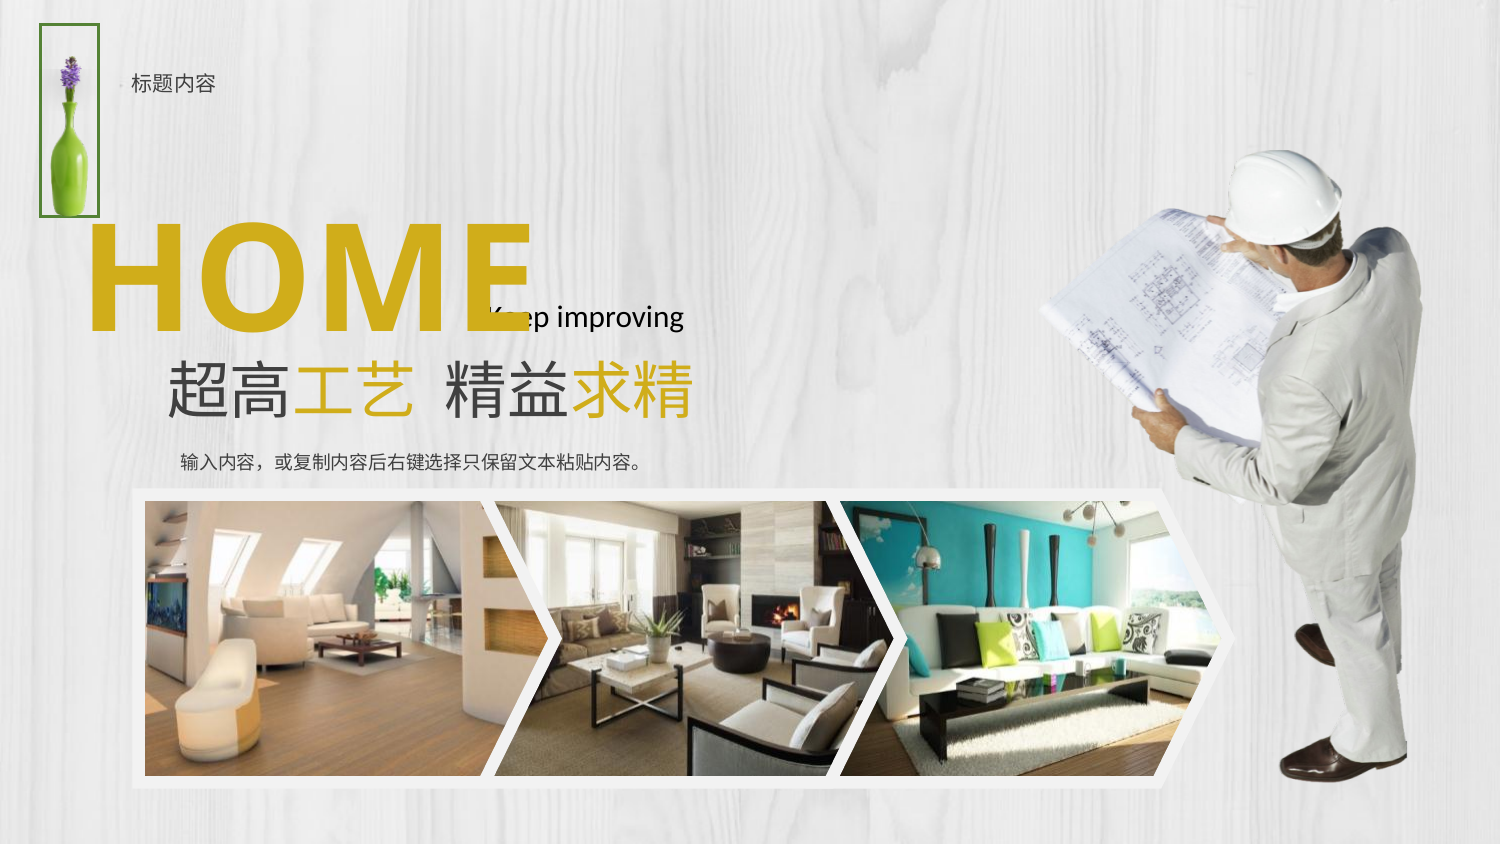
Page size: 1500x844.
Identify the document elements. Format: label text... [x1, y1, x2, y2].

text_box 超高工艺 精益求精 [152, 343, 710, 434]
text_box [831, 493, 1159, 784]
text_box 输入内容，或复制内容后右键选择只保留文本粘贴内容。 [165, 438, 711, 481]
text_box HOME [64, 173, 554, 369]
text_box 标题内容 [116, 63, 317, 104]
text_box [137, 493, 557, 784]
text_box [485, 493, 902, 784]
text_box Keep improving [554, 289, 700, 342]
picture [0, 0, 1500, 844]
